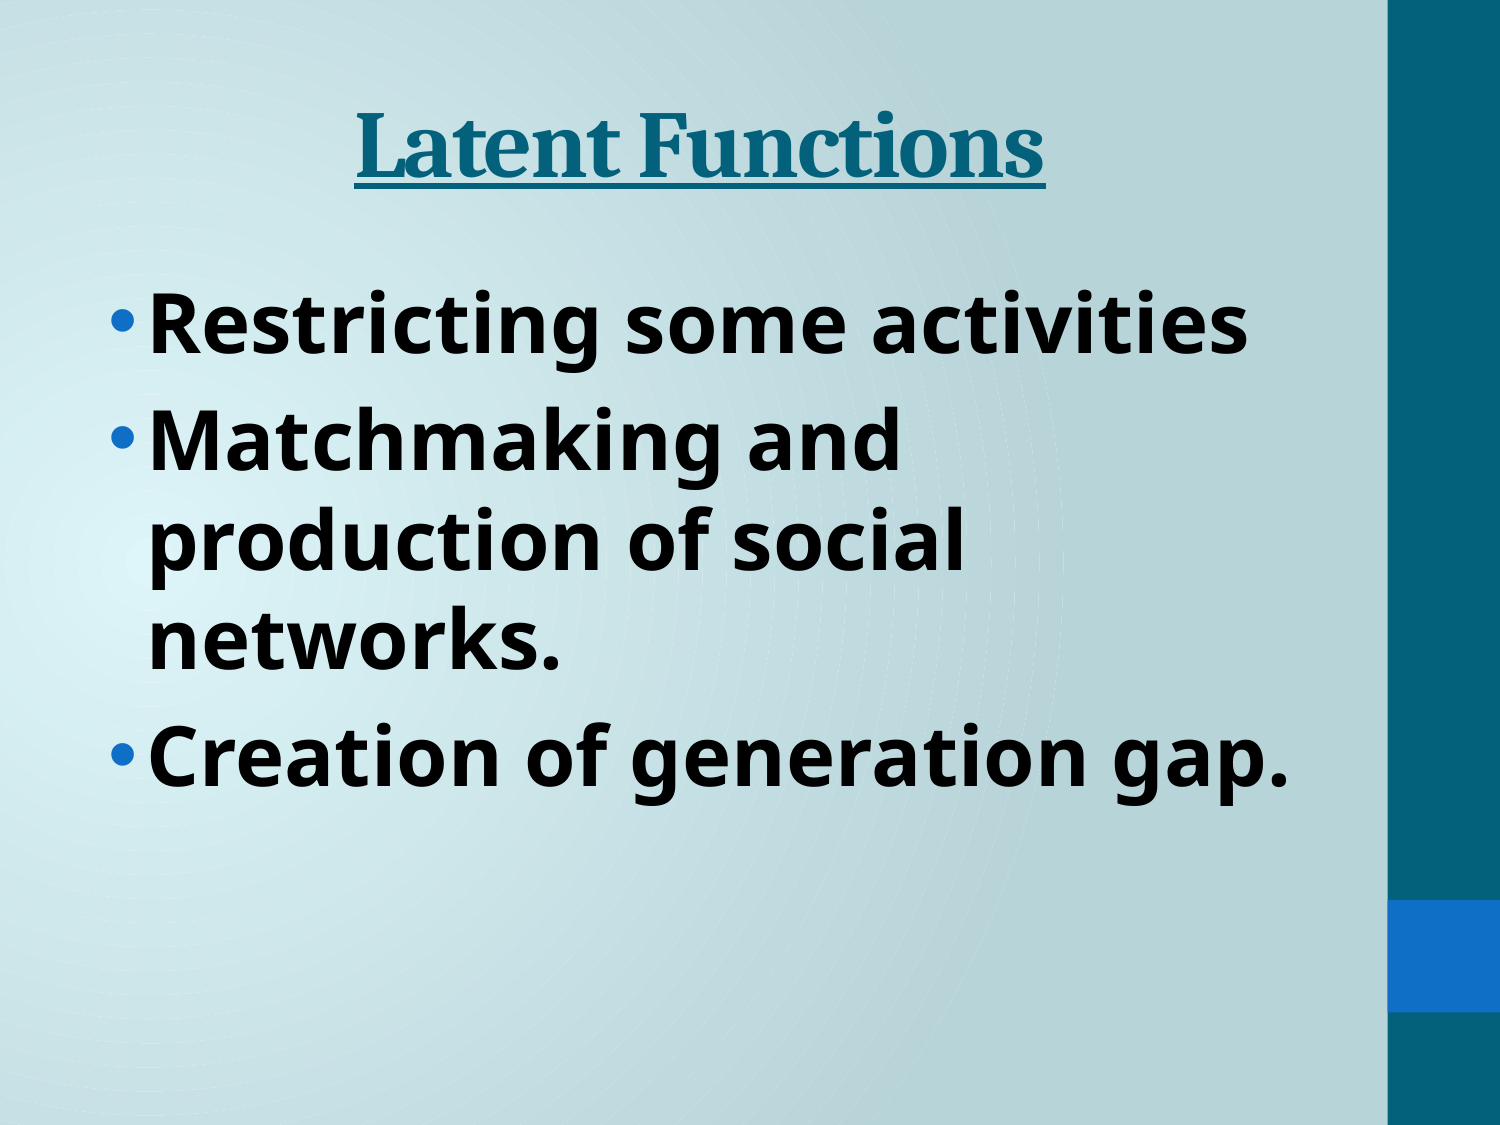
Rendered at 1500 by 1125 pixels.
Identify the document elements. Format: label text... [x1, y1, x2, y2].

list Restricting some activities Matchmaking and production of social networks. Creation of generation gap. [75, 262, 1325, 1050]
title Latent Functions [75, 45, 1325, 233]
